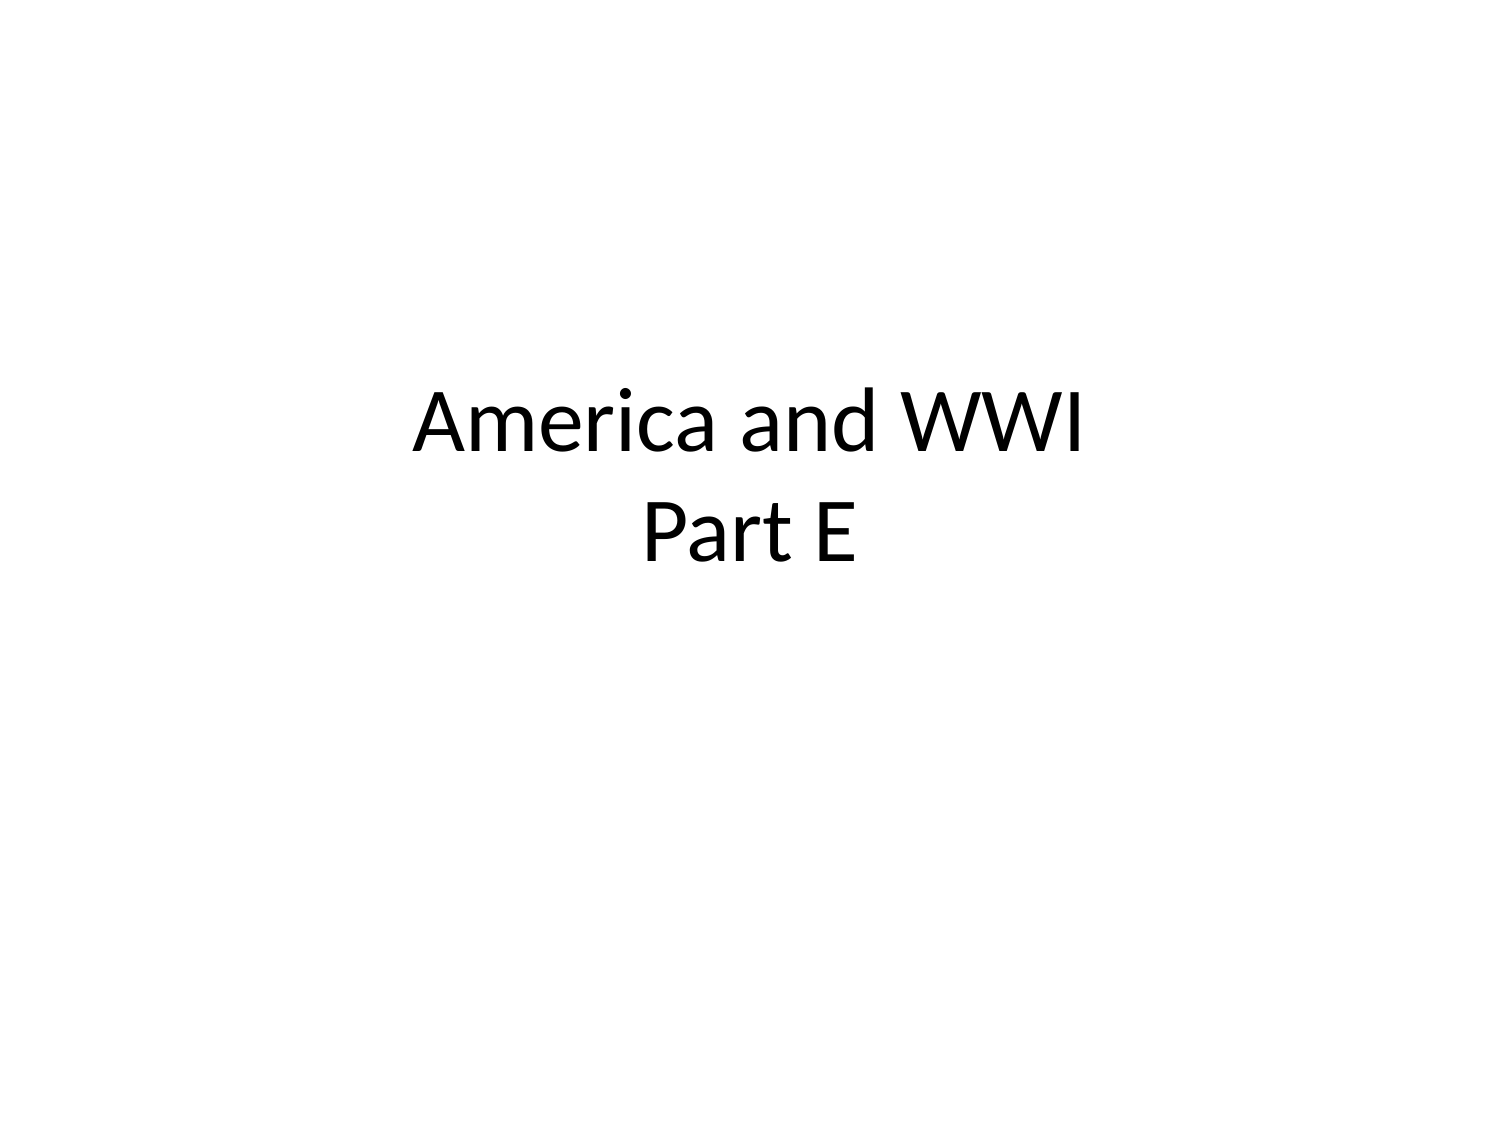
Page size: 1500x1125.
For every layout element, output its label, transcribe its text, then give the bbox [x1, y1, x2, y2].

title America and WWI Part E [112, 349, 1388, 591]
